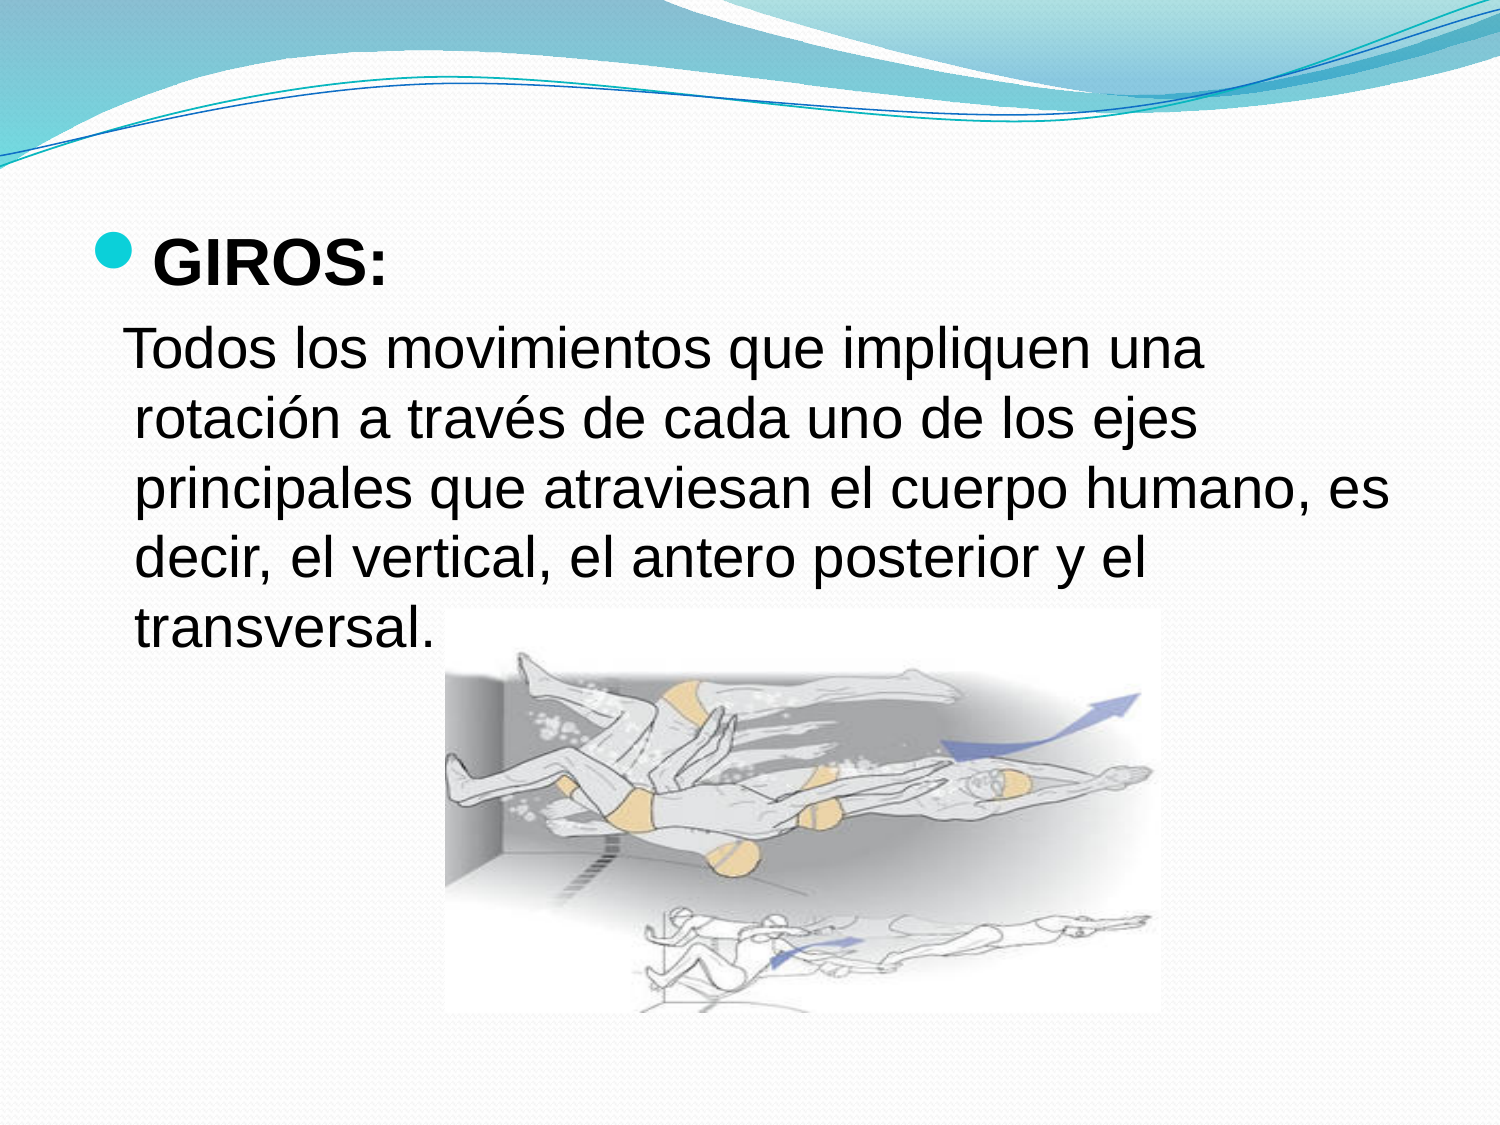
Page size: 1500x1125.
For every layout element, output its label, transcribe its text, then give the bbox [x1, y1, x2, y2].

list GIROS: Todos los movimientos que impliquen una rotación a través de cada uno de los ejes principales que atraviesan el cuerpo humano, es decir, el vertical, el antero posterior y el transversal. [75, 210, 1425, 1038]
picture [445, 609, 1161, 1013]
